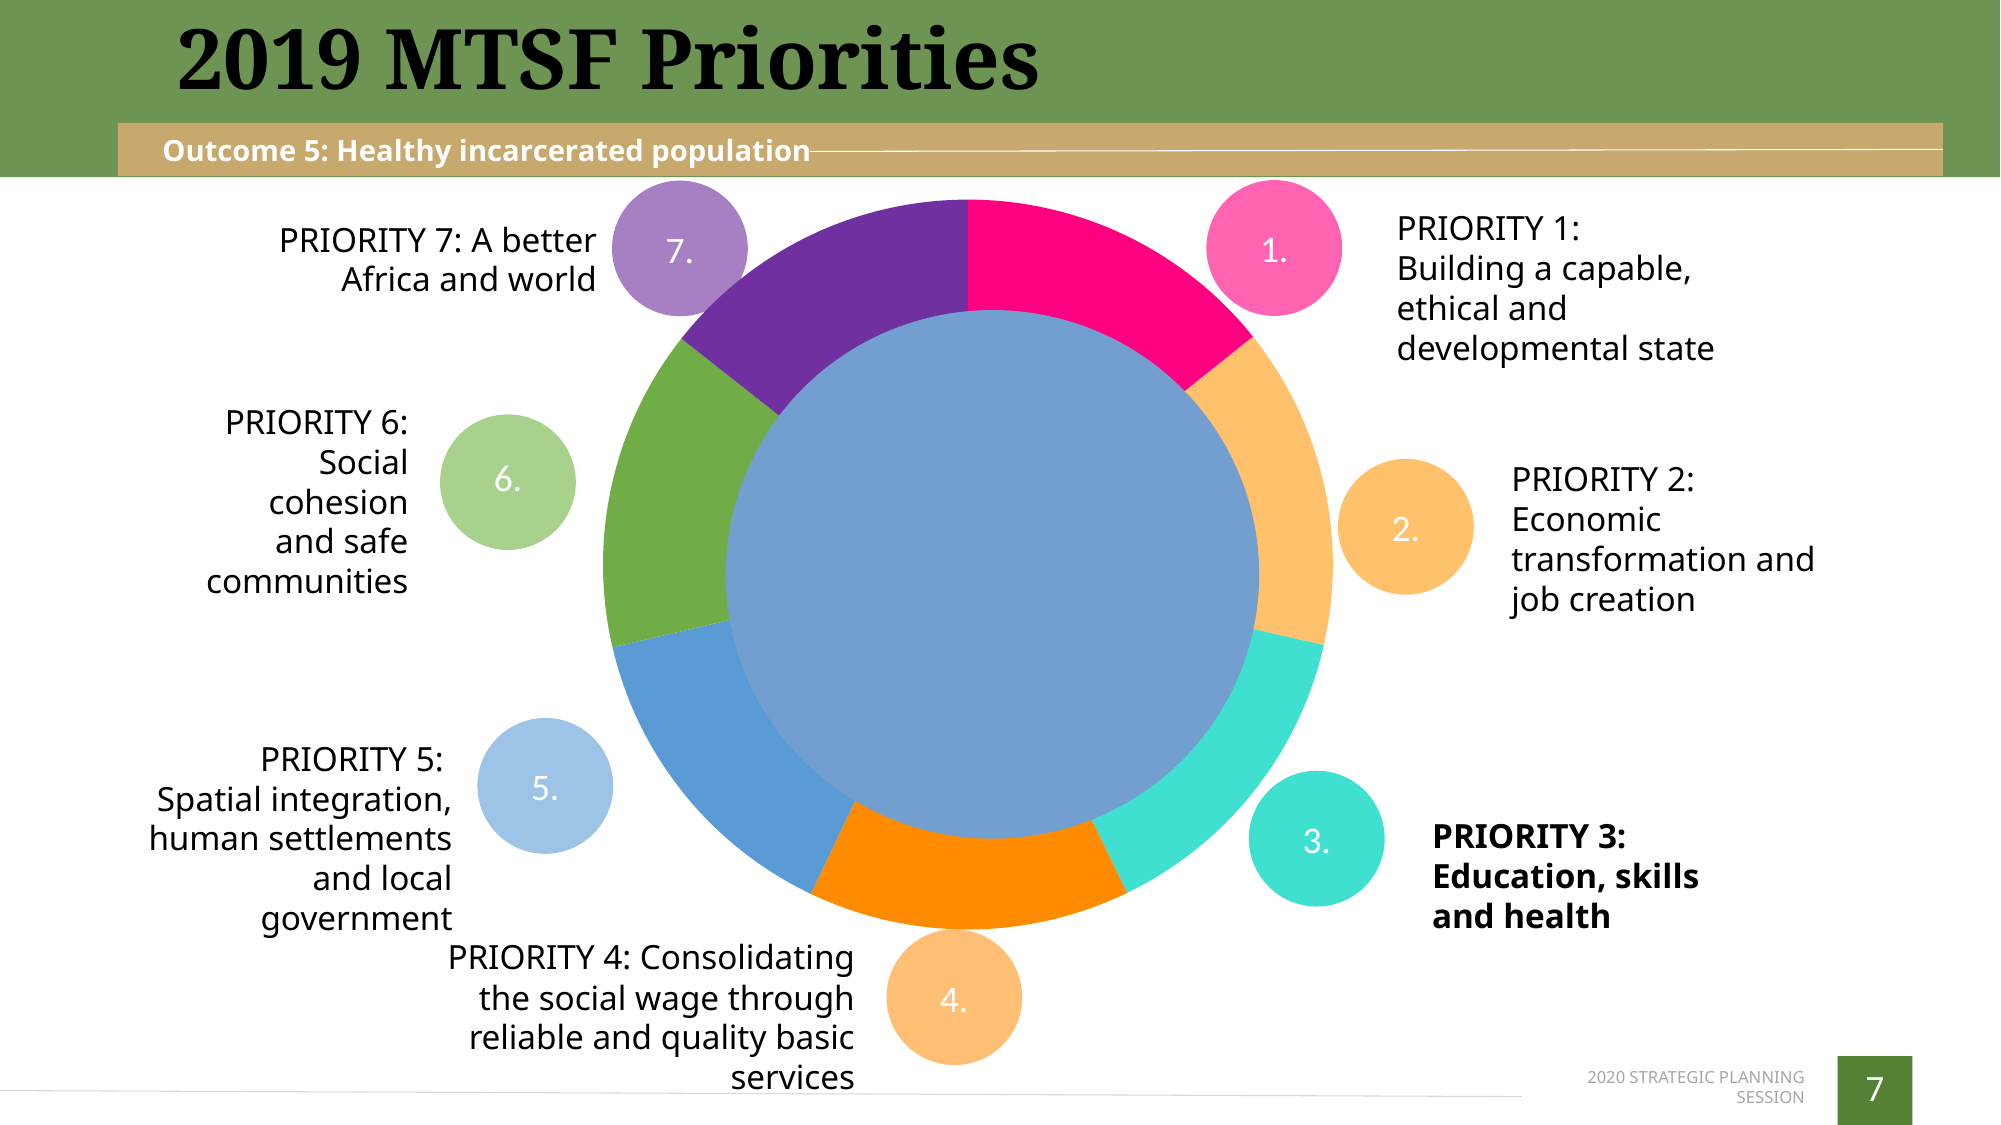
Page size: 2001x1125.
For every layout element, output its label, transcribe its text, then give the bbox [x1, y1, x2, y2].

text_box Outcome 5: Healthy incarcerated population [162, 132, 1290, 168]
text_box 7. [658, 180, 702, 184]
text_box PRIORITY 5: Spatial integration, human settlements and local government [105, 730, 358, 945]
text_box PRIORITY 7: A better Africa and world [250, 211, 358, 306]
text_box 1. [1251, 180, 1298, 184]
text_box 4. [886, 945, 1023, 1066]
text_box PRIORITY 3: Education, skills and health [1578, 808, 1779, 943]
text_box PRIORITY 6: Social cohesion and safe communities [61, 393, 358, 608]
chart [358, 184, 1578, 945]
text_box PRIORITY 4: Consolidating the social wage through reliable and quality basic services [388, 945, 871, 1104]
text_box PRIORITY 1: Building a capable, ethical and developmental state [1578, 200, 1740, 375]
text_box PRIORITY 2: Economic transformation and job creation [1578, 451, 1859, 626]
text_box 2019 MTSF Priorities [162, 5, 1957, 120]
